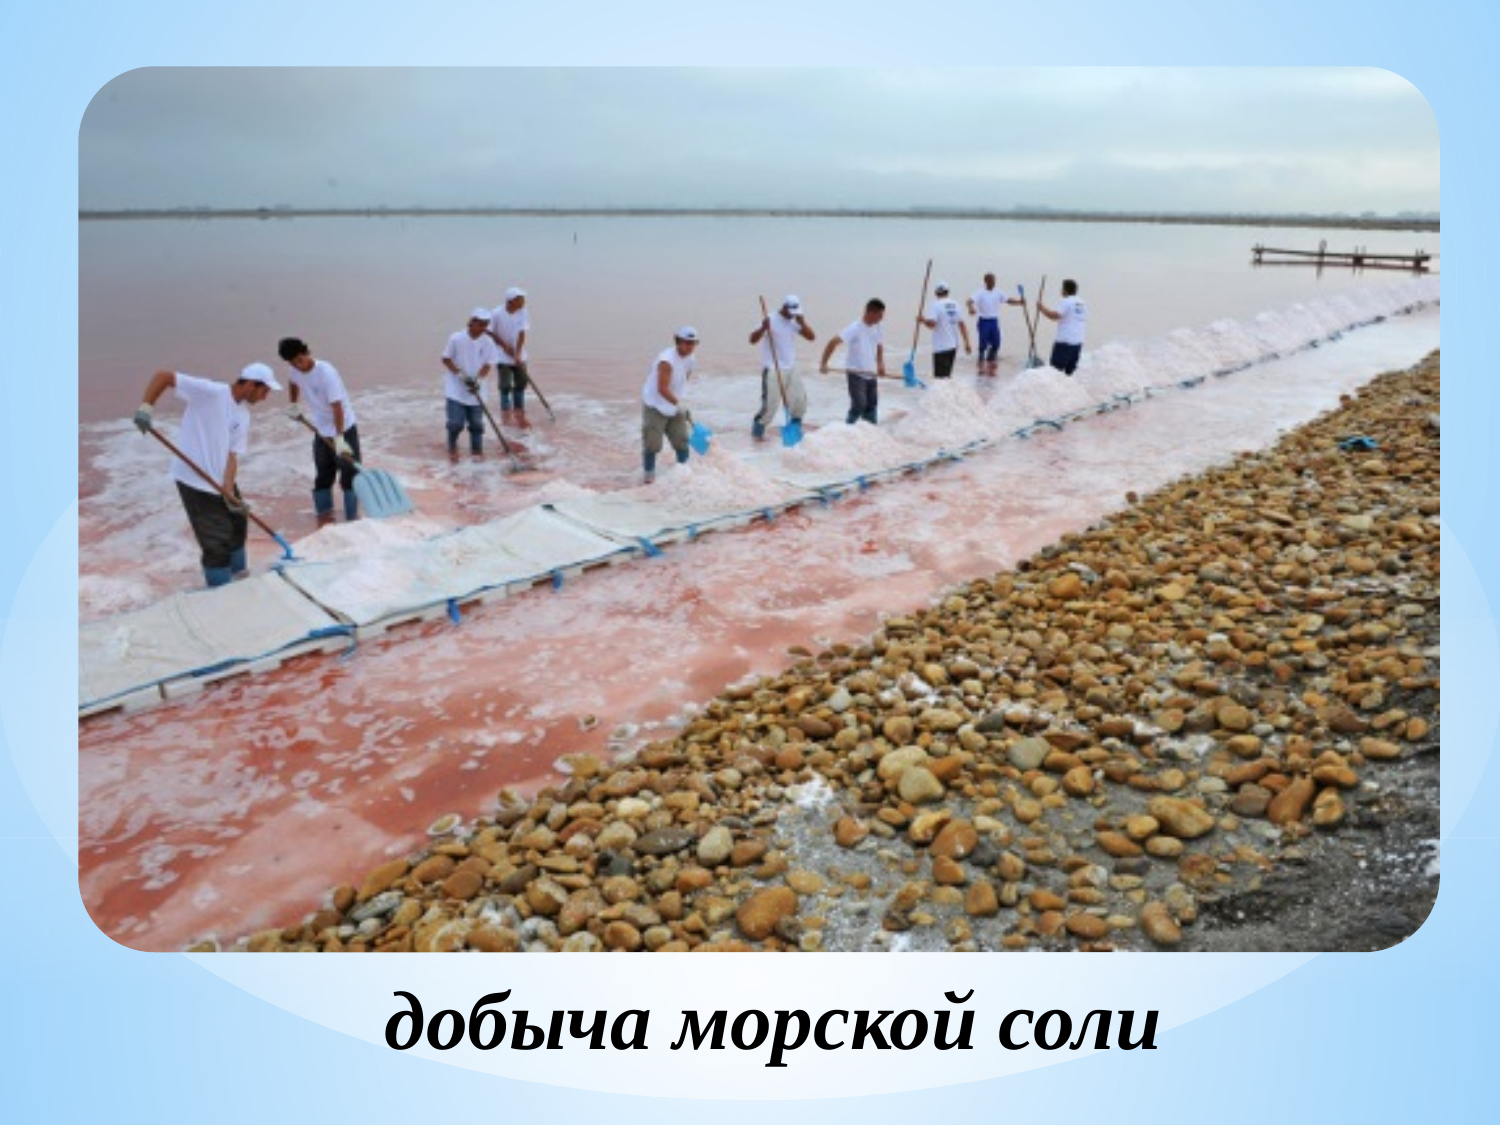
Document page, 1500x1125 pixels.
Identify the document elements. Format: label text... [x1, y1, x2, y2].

text_box добыча морской соли [147, 961, 1400, 1074]
picture [78, 66, 1441, 953]
